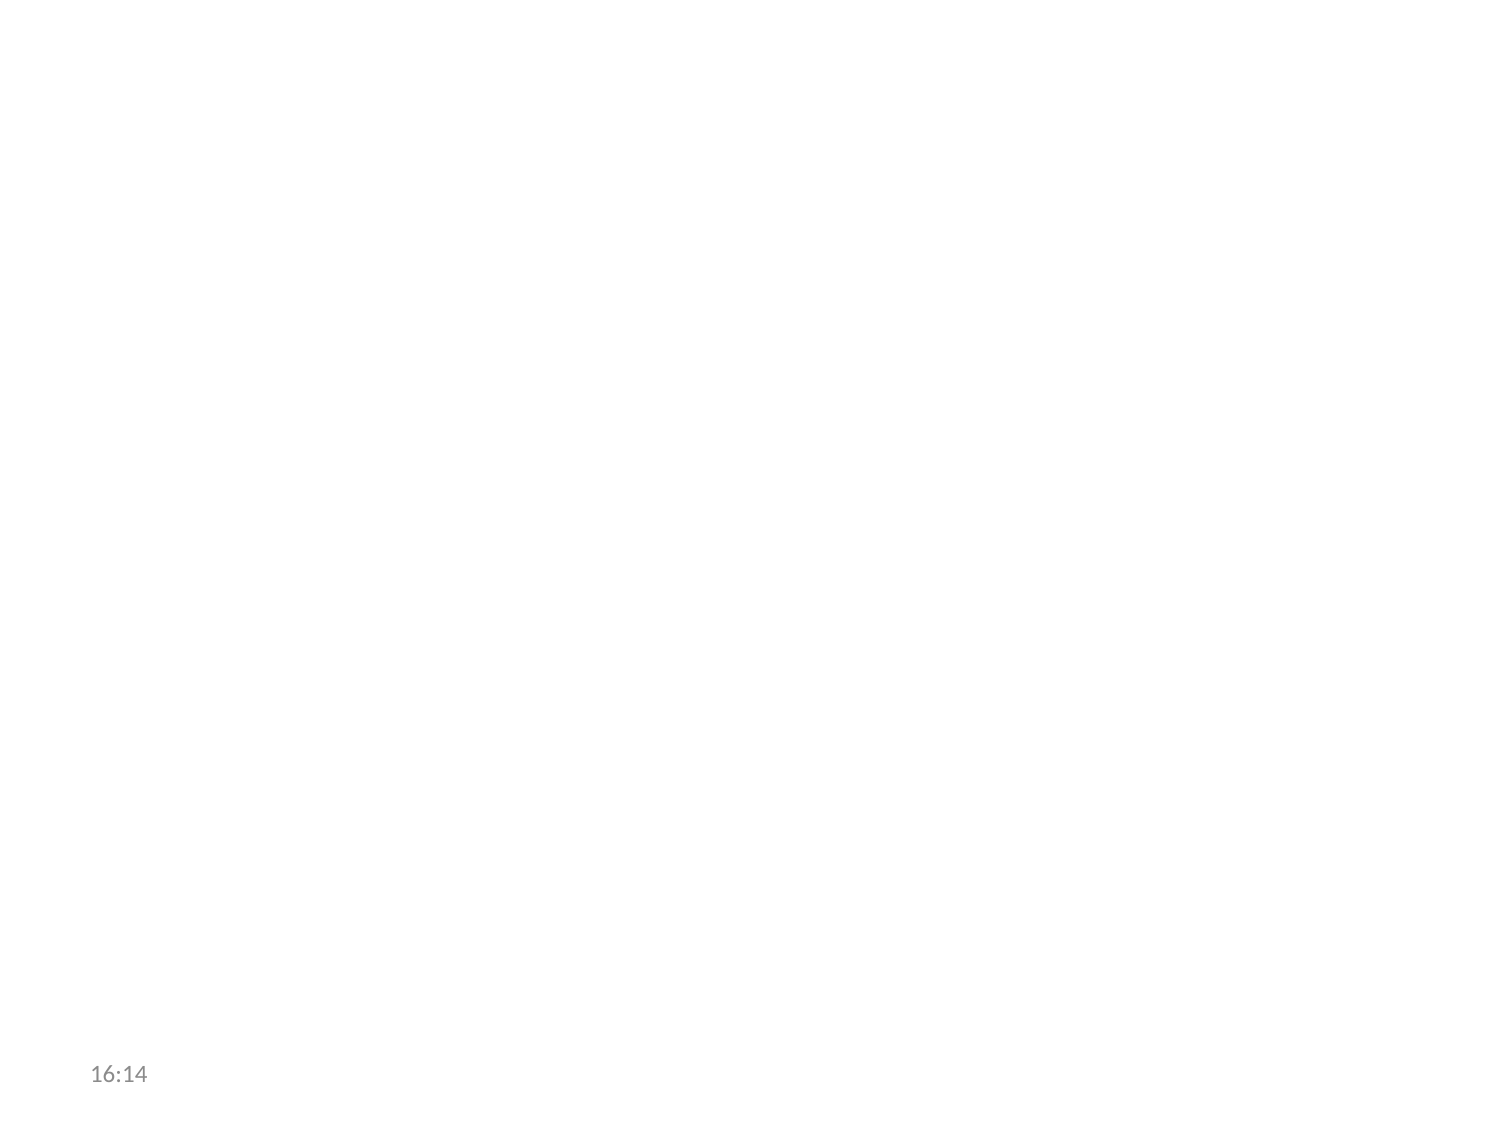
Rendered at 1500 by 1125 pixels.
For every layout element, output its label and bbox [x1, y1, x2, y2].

slide_number [75, 1042, 425, 1103]
